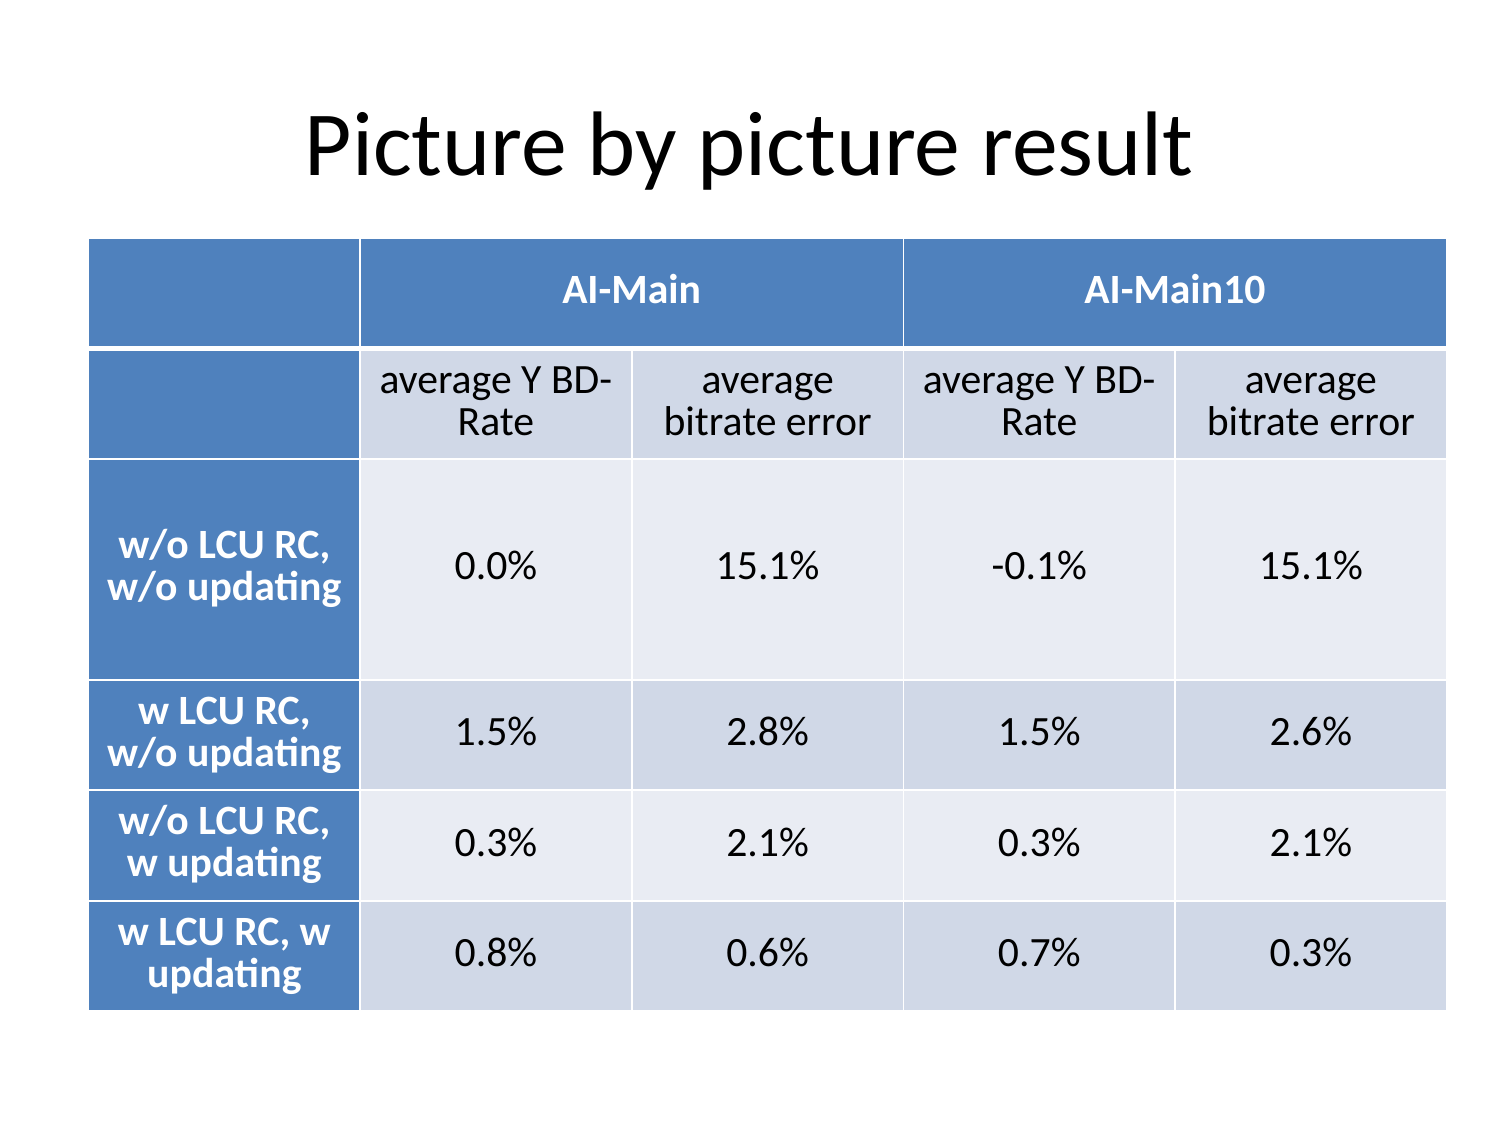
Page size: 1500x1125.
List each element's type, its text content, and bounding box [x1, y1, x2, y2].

table_cell w LCU RC, w/o updating [89, 681, 359, 789]
table_cell 2.8% [633, 681, 903, 789]
table_header AI-Main [361, 239, 903, 346]
table_cell 15.1% [1176, 460, 1446, 679]
table_cell 0.3% [361, 791, 631, 900]
table_cell 1.5% [361, 681, 631, 789]
table_cell average bitrate error [633, 351, 903, 458]
table_header [89, 239, 359, 346]
table_cell [89, 351, 359, 458]
table_cell 2.1% [633, 791, 903, 900]
table_cell 2.1% [1176, 791, 1446, 900]
table_cell 2.6% [1176, 681, 1446, 789]
table_cell 0.3% [904, 791, 1174, 900]
table_cell average Y BD-Rate [361, 351, 631, 458]
table_cell average Y BD-Rate [904, 351, 1174, 458]
table_cell 0.3% [1176, 902, 1446, 1010]
table_cell w/o LCU RC, w/o updating [89, 460, 359, 679]
table_cell w LCU RC, w updating [89, 902, 359, 1010]
table_cell average bitrate error [1176, 351, 1446, 458]
table_cell 0.6% [633, 902, 903, 1010]
table_cell 0.7% [904, 902, 1174, 1010]
table_cell 15.1% [633, 460, 903, 679]
table_cell w/o LCU RC, w updating [89, 791, 359, 900]
table_cell 1.5% [904, 681, 1174, 789]
table_cell 0.0% [361, 460, 631, 679]
title Picture by picture result [75, 45, 1425, 233]
table_header AI-Main10 [904, 239, 1446, 346]
table_cell -0.1% [904, 460, 1174, 679]
table_cell 0.8% [361, 902, 631, 1010]
